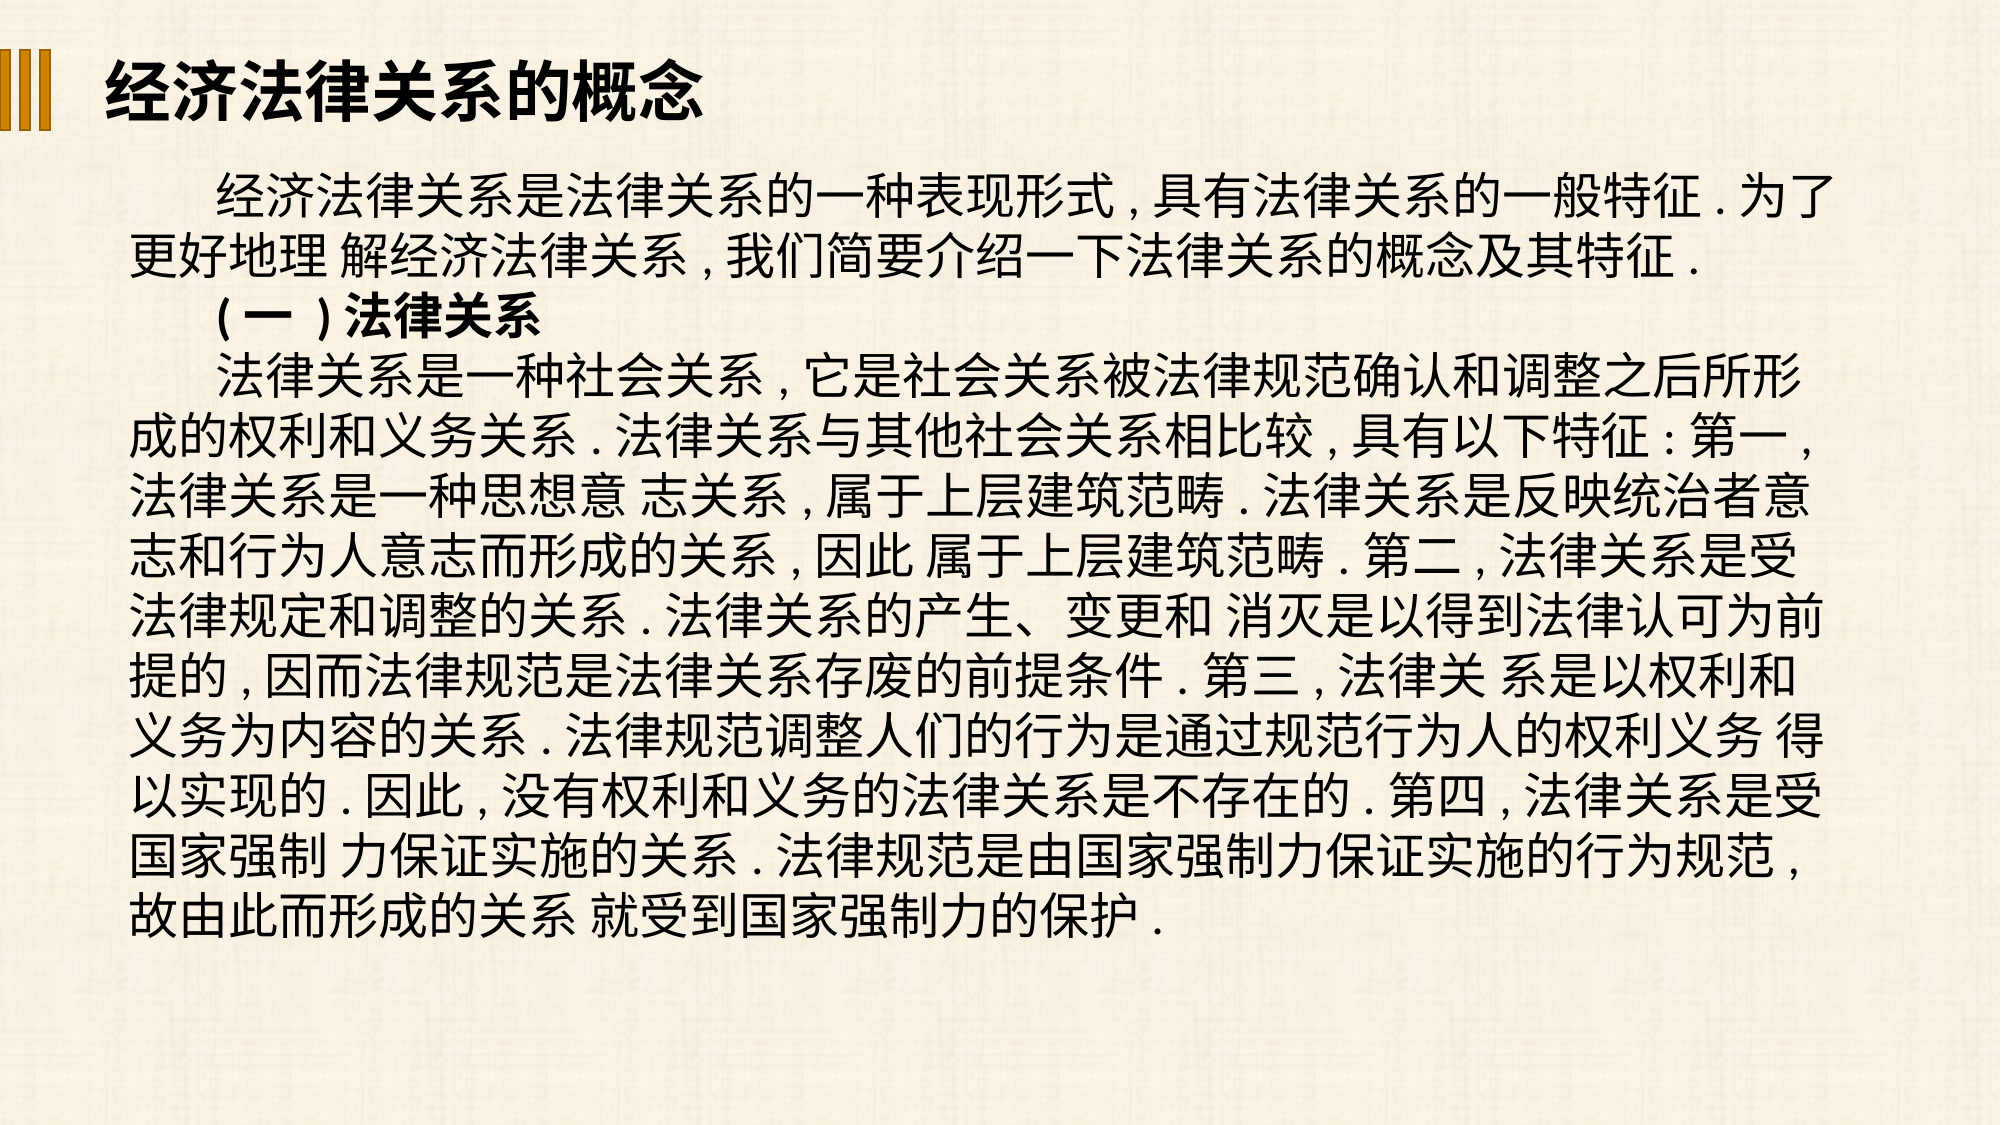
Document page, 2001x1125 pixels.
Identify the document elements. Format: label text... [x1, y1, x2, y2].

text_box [0, 49, 50, 131]
text_box 经济法律关系是法律关系的一种表现形式,具有法律关系的一般特征.为了更好地理 解经济法律关系,我们简要介绍一下法律关系的概念及其特征. (一 )法律关系 法律关系是一种社会关系,它是社会关系被法律规范确认和调整之后所形成的权利和义务关系.法律关系与其他社会关系相比较,具有以下特征:第一,法律关系是一种思想意 志关系,属于上层建筑范畴.法律关系是反映统治者意志和行为人意志而形成的关系,因此 属于上层建筑范畴.第二,法律关系是受法律规定和调整的关系.法律关系的产生、变更和 消灭是以得到法律认可为前提的,因而法律规范是法律关系存废的前提条件.第三,法律关 系是以权利和义务为内容的关系.法律规范调整人们的行为是通过规范行为人的权利义务 得以实现的.因此,没有权利和义务的法律关系是不存在的.第四,法律关系是受国家强制 力保证实施的关系.法律规范是由国家强制力保证实施的行为规范,故由此而形成的关系 就受到国家强制力的保护. [113, 157, 1857, 952]
text_box 经济法律关系的概念 [90, 41, 984, 137]
